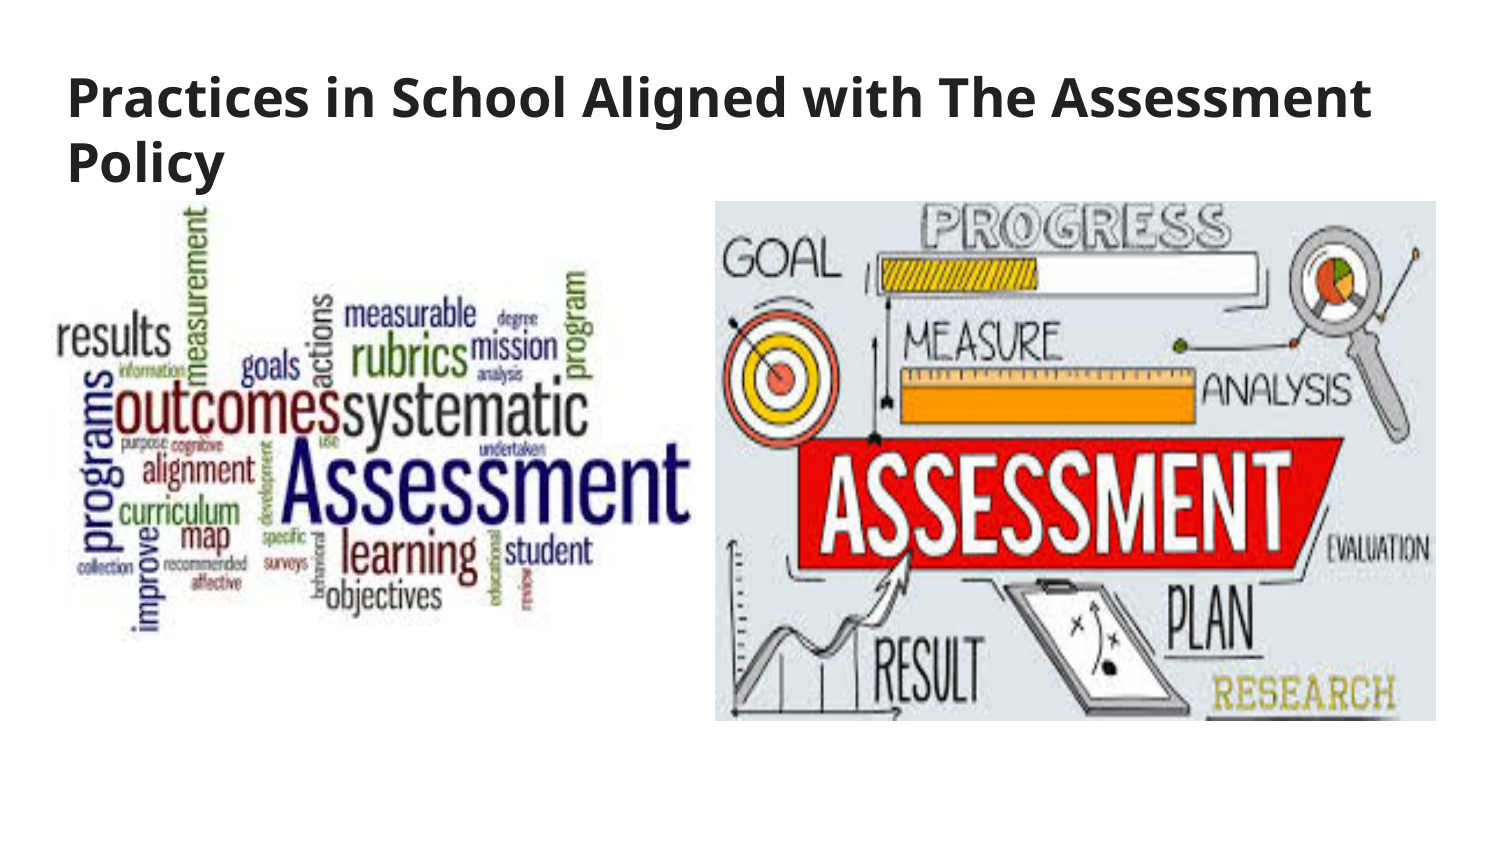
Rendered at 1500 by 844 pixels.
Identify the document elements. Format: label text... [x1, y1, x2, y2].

title Practices in School Aligned with The Assessment Policy [51, 48, 1449, 180]
list [51, 201, 1449, 791]
picture [50, 201, 696, 642]
picture [715, 201, 1437, 721]
